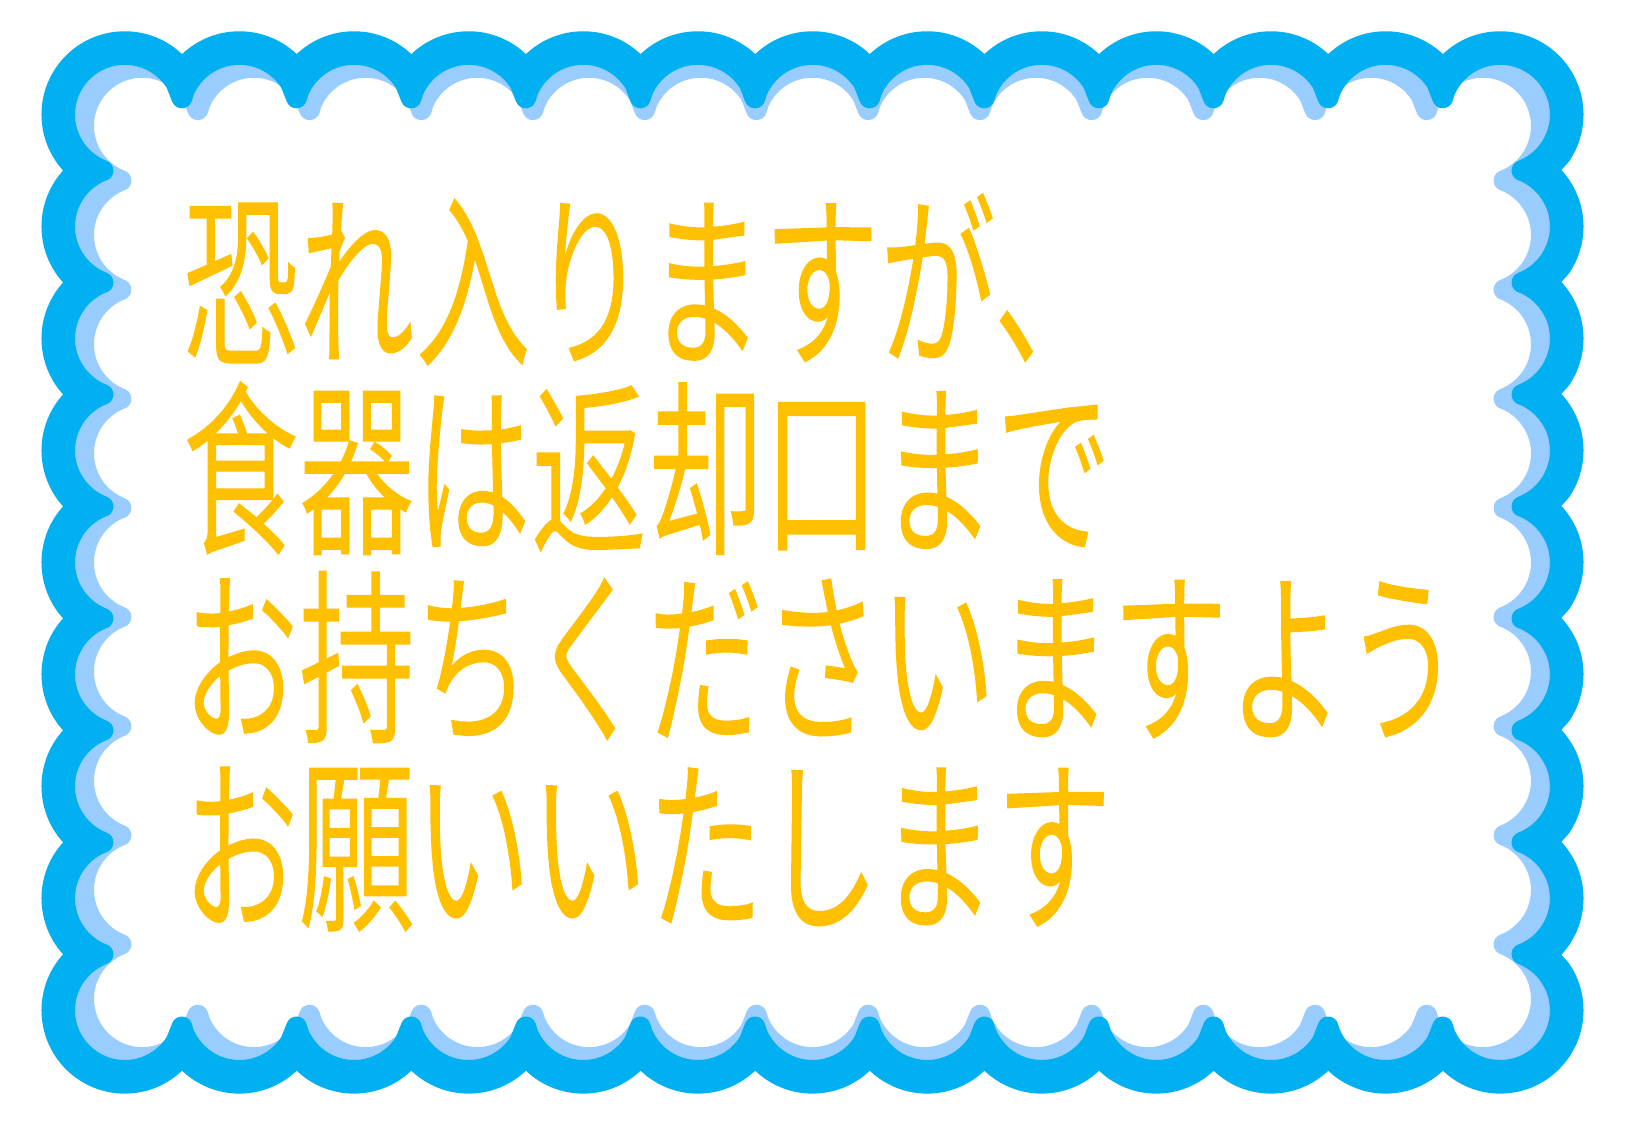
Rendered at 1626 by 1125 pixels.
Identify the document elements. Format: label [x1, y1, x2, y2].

text_box [300, 57, 402, 112]
text_box [526, 57, 636, 112]
text_box [69, 57, 167, 1068]
text_box [187, 1013, 284, 1068]
text_box [300, 1013, 401, 1068]
text_box [414, 1013, 519, 1068]
text_box [1341, 57, 1438, 112]
text_box [1105, 1013, 1211, 1068]
text_box [527, 1013, 636, 1068]
text_box [187, 57, 284, 112]
text_box [1105, 57, 1211, 112]
text_box [638, 1013, 987, 1068]
text_box [1458, 57, 1556, 1068]
text_box [638, 57, 987, 112]
text_box [49, 39, 1576, 1086]
text_box [1224, 1013, 1324, 1068]
text_box [987, 1013, 1098, 1068]
text_box [1223, 57, 1324, 112]
text_box [1341, 1013, 1438, 1068]
text_box [414, 57, 519, 112]
text_box [987, 57, 1098, 112]
